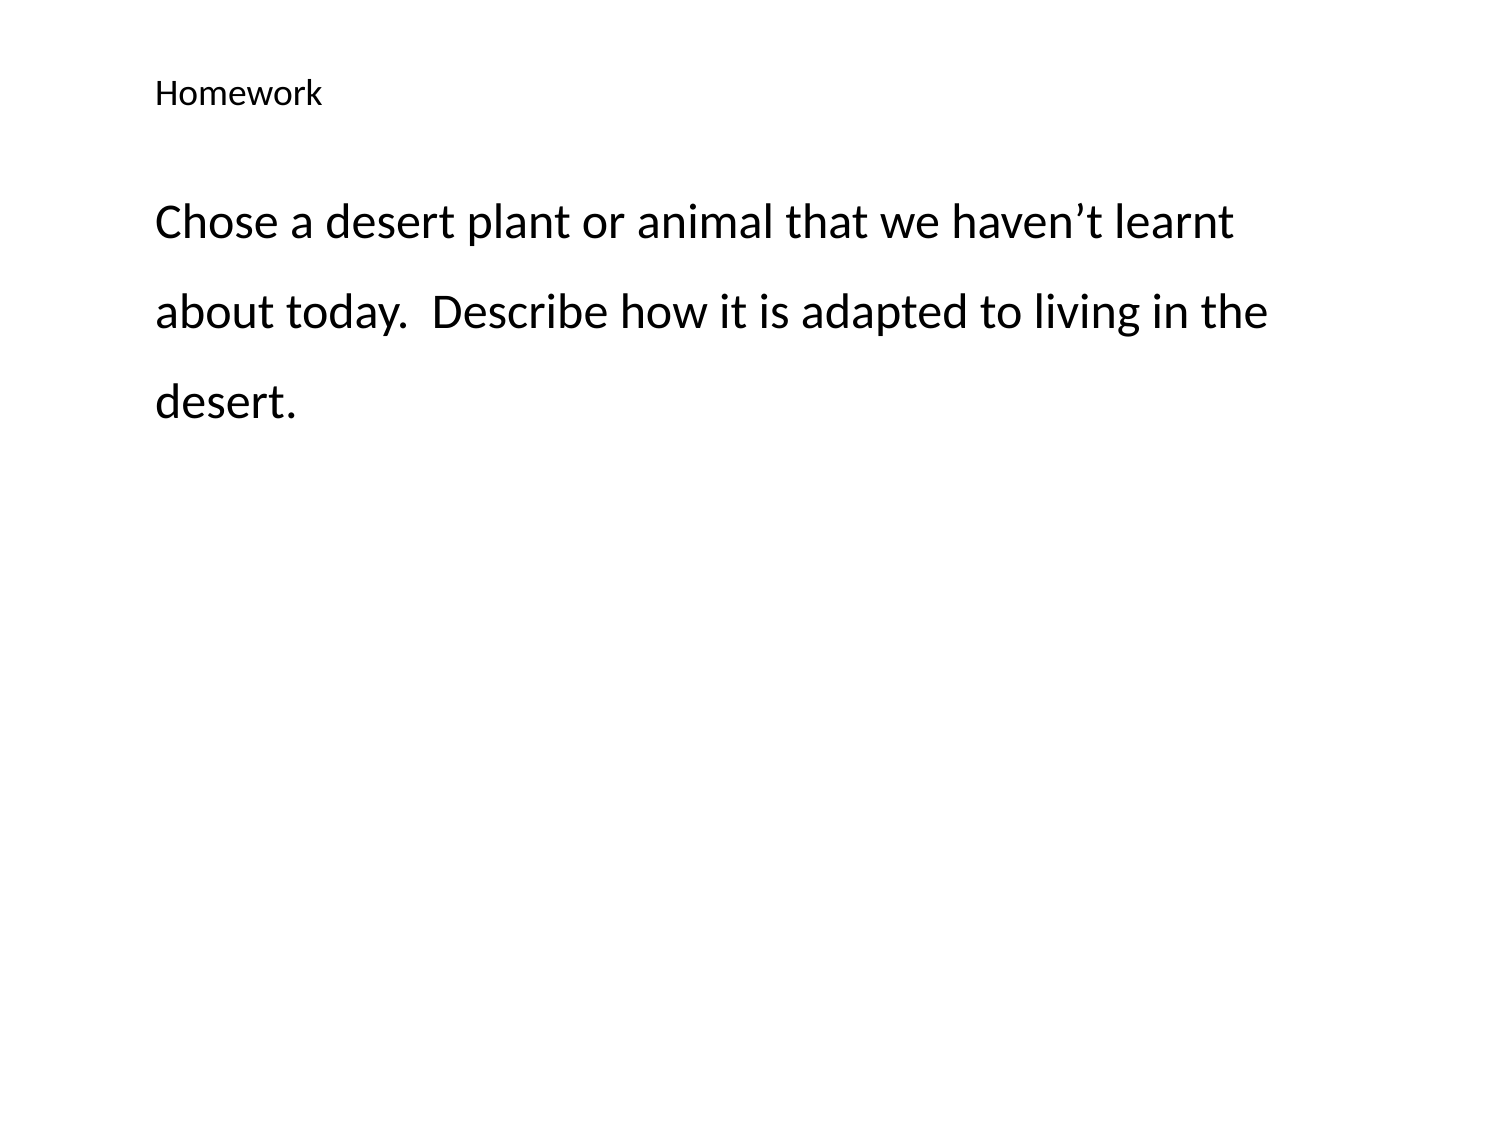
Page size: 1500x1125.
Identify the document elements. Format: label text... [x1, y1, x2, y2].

text_box Homework Chose a desert plant or animal that we haven’t learnt about today. Describe how it is adapted to living in the desert. [140, 60, 1370, 436]
